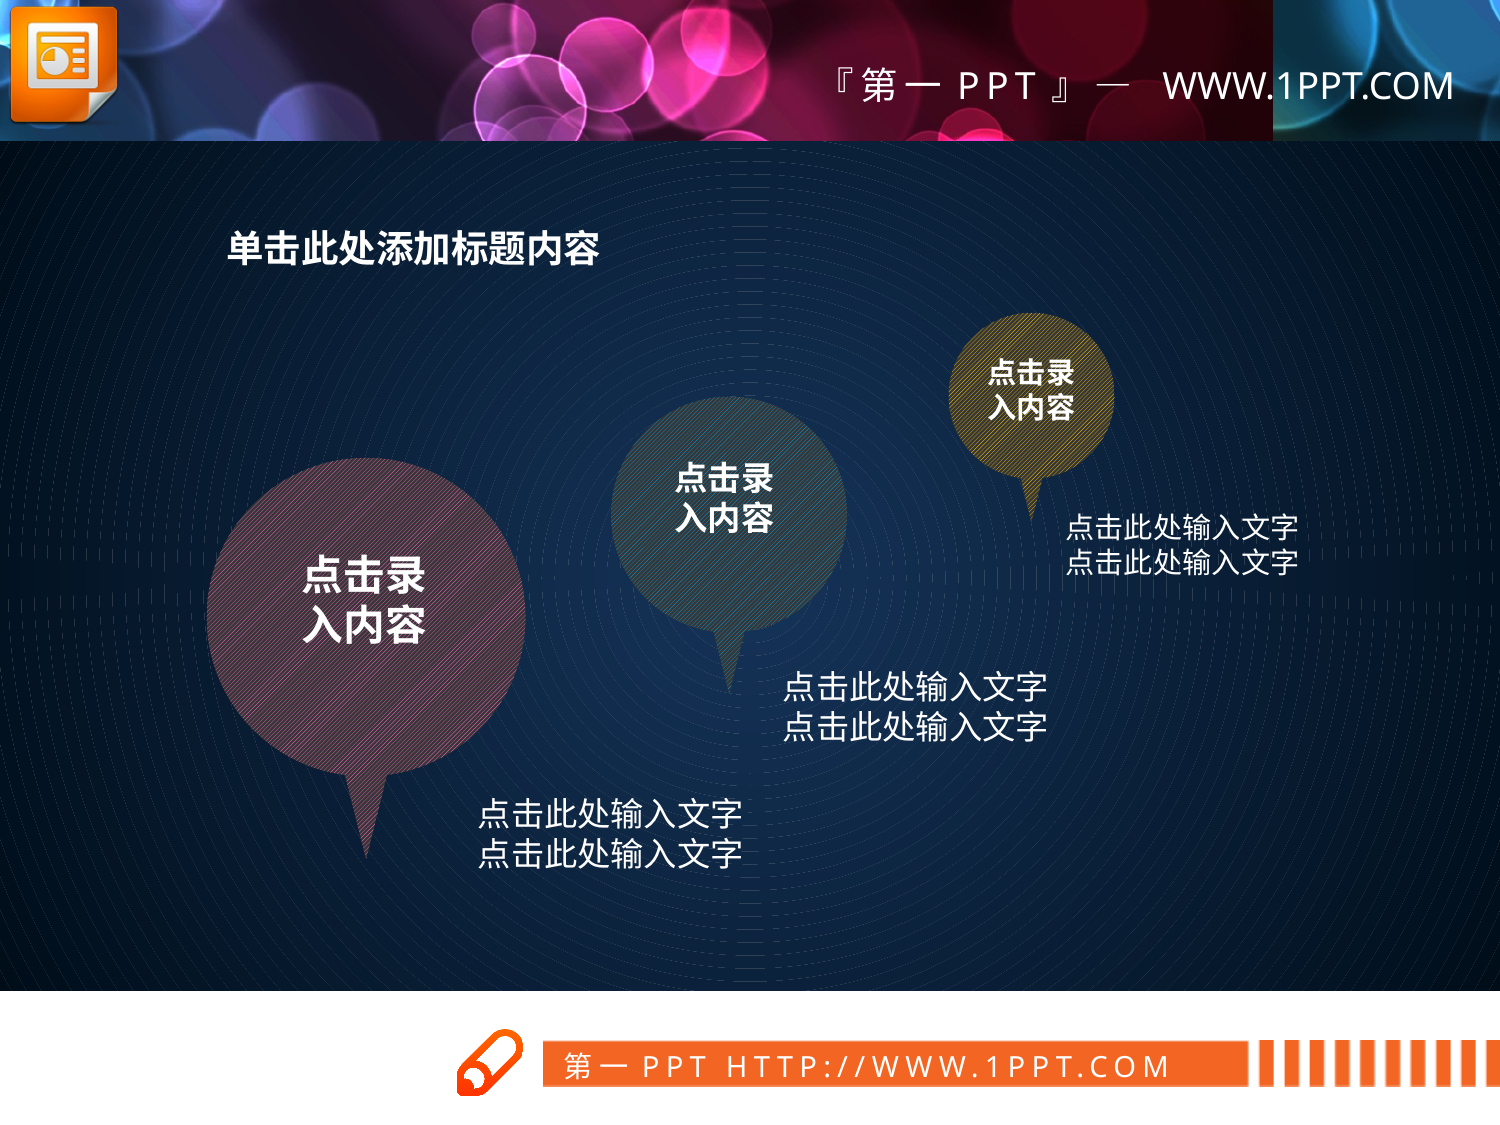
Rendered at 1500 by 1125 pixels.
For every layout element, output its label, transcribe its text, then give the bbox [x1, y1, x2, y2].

text_box 点击此处输入文字 点击此处输入文字 [768, 658, 1064, 754]
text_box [610, 396, 848, 695]
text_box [206, 457, 526, 860]
picture [543, 1040, 1500, 1087]
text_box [948, 312, 1115, 523]
picture [0, 0, 1500, 141]
text_box 点击此处输入文字 点击此处输入文字 [463, 785, 759, 880]
text_box 单击此处添加标题内容 [194, 219, 633, 276]
text_box 点击此处输入文字 点击此处输入文字 [1050, 502, 1315, 587]
